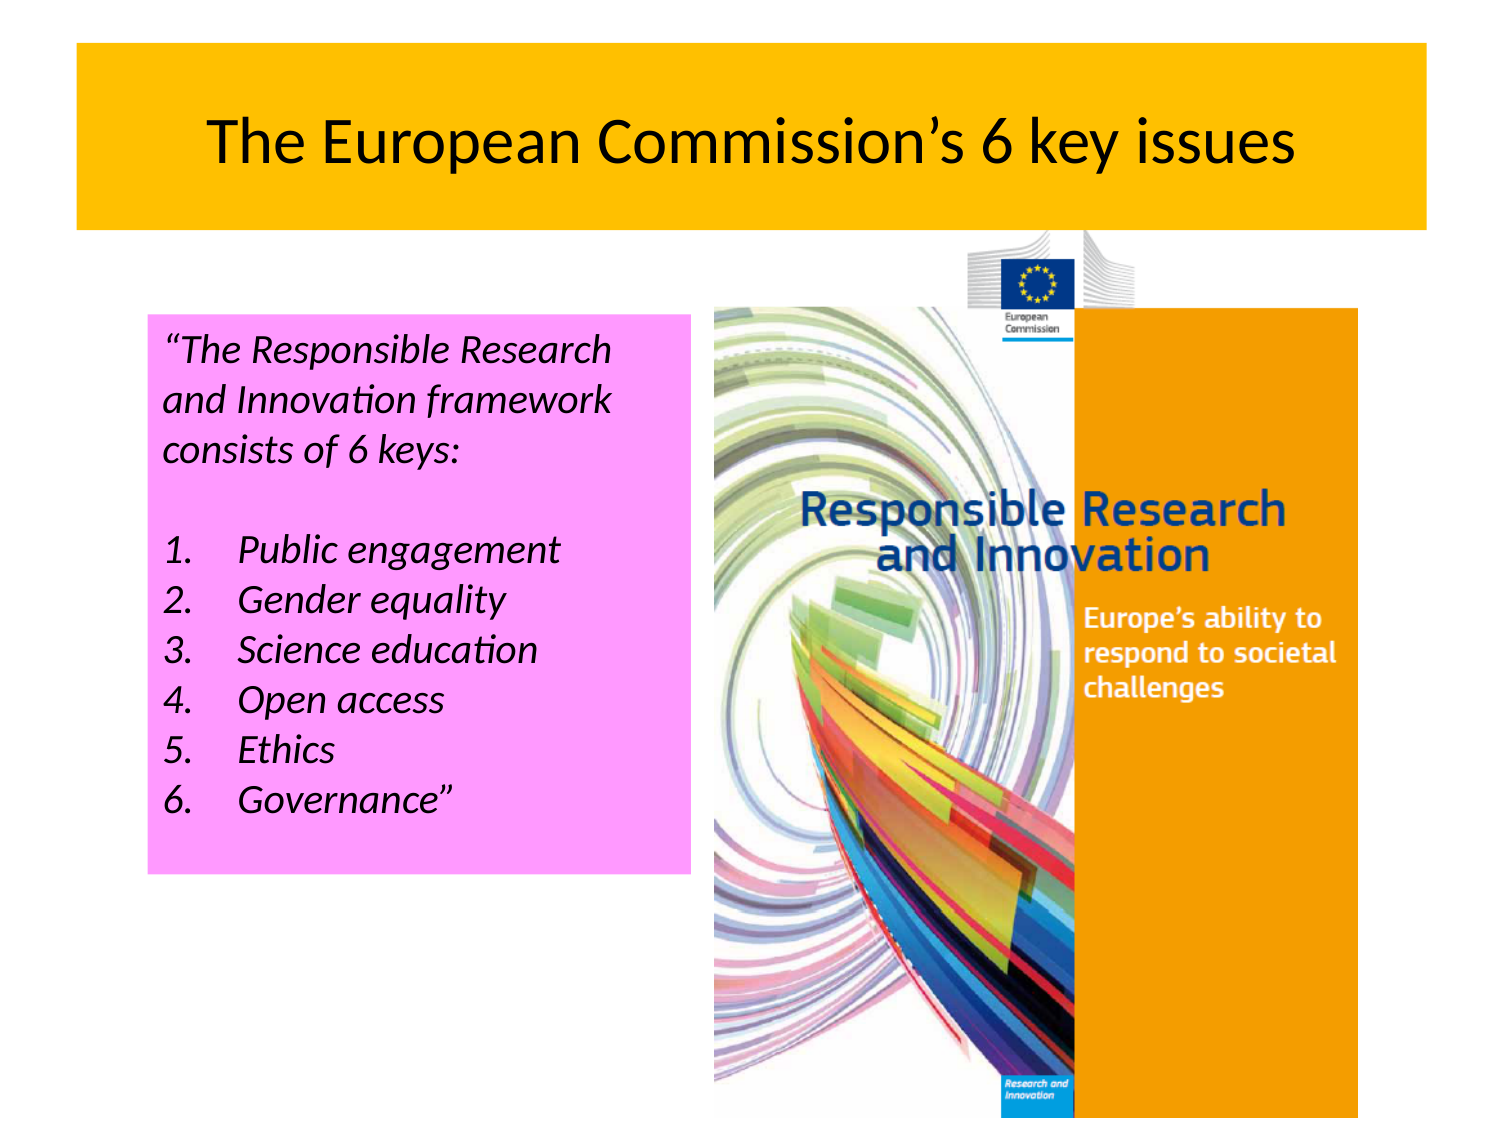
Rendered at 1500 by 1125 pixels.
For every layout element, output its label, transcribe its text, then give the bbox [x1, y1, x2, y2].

picture [713, 196, 1359, 1118]
picture [1051, 1080, 1069, 1087]
text_box “The Responsible Research and Innovation framework consists of 6 keys: Public engagement Gender equality Science education Open access Ethics Governance” [147, 314, 691, 875]
picture [1005, 1080, 1047, 1087]
picture [1006, 1091, 1054, 1099]
text_box The European Commission’s 6 key issues [76, 42, 1427, 231]
